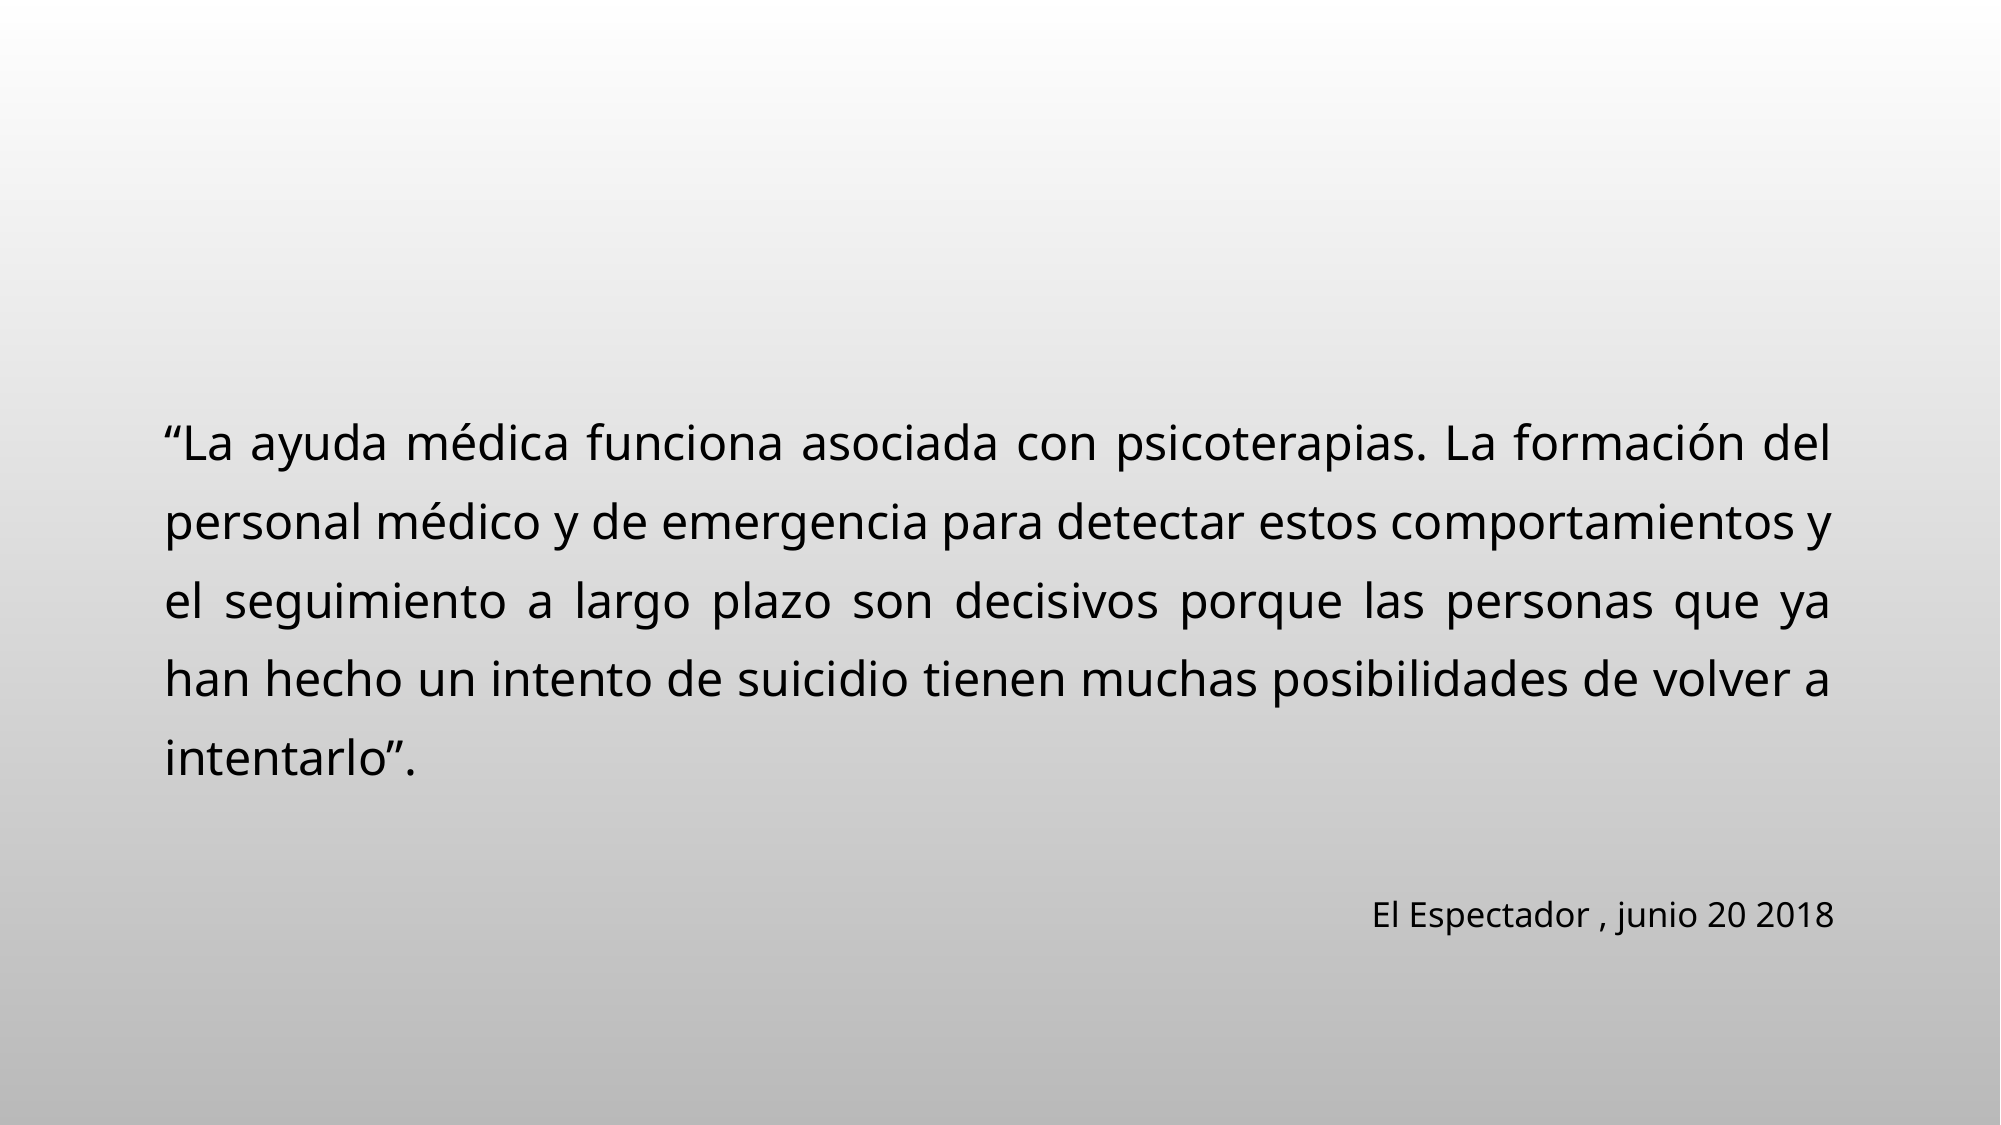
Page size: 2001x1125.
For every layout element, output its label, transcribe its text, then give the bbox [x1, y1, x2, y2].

list “La ayuda médica funciona asociada con psicoterapias. La formación del personal médico y de emergencia para detectar estos comportamientos y el seguimiento a largo plazo son decisivos porque las personas que ya han hecho un intento de suicidio tienen muchas posibilidades de volver a intentarlo”. El Espectador , junio 20 2018 [149, 388, 1850, 950]
